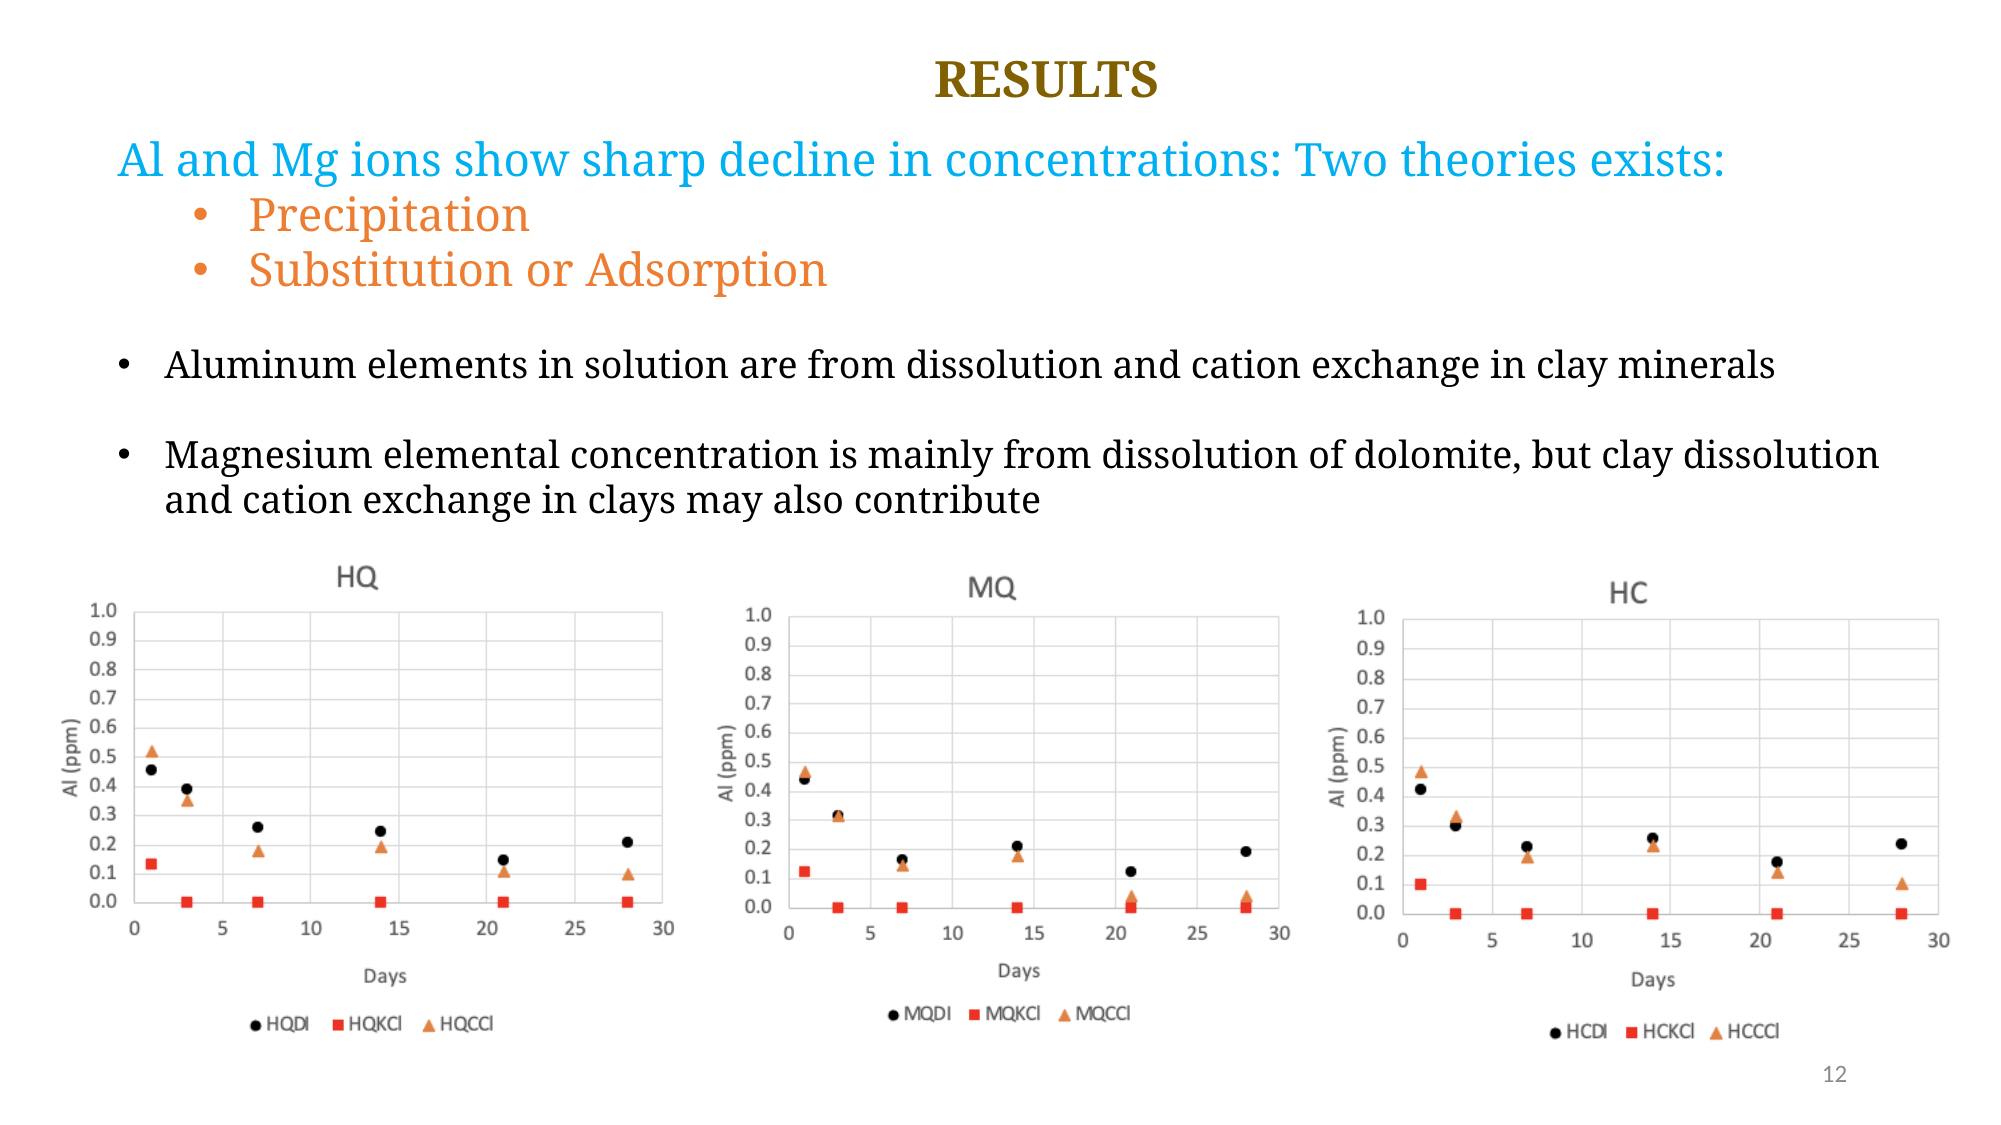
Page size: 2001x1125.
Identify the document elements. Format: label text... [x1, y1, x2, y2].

text_box Al and Mg ions show sharp decline in concentrations: Two theories exists: Precipitation Substitution or Adsorption Aluminum elements in solution are from dissolution and cation exchange in clay minerals Magnesium elemental concentration is mainly from dissolution of dolomite, but clay dissolution and cation exchange in clays may also contribute [102, 123, 1955, 529]
picture [41, 549, 685, 1043]
picture [1316, 563, 1959, 1058]
picture [695, 548, 1297, 1043]
text_box RESULTS [591, 37, 1503, 126]
slide_number 12 [1412, 1058, 1863, 1103]
